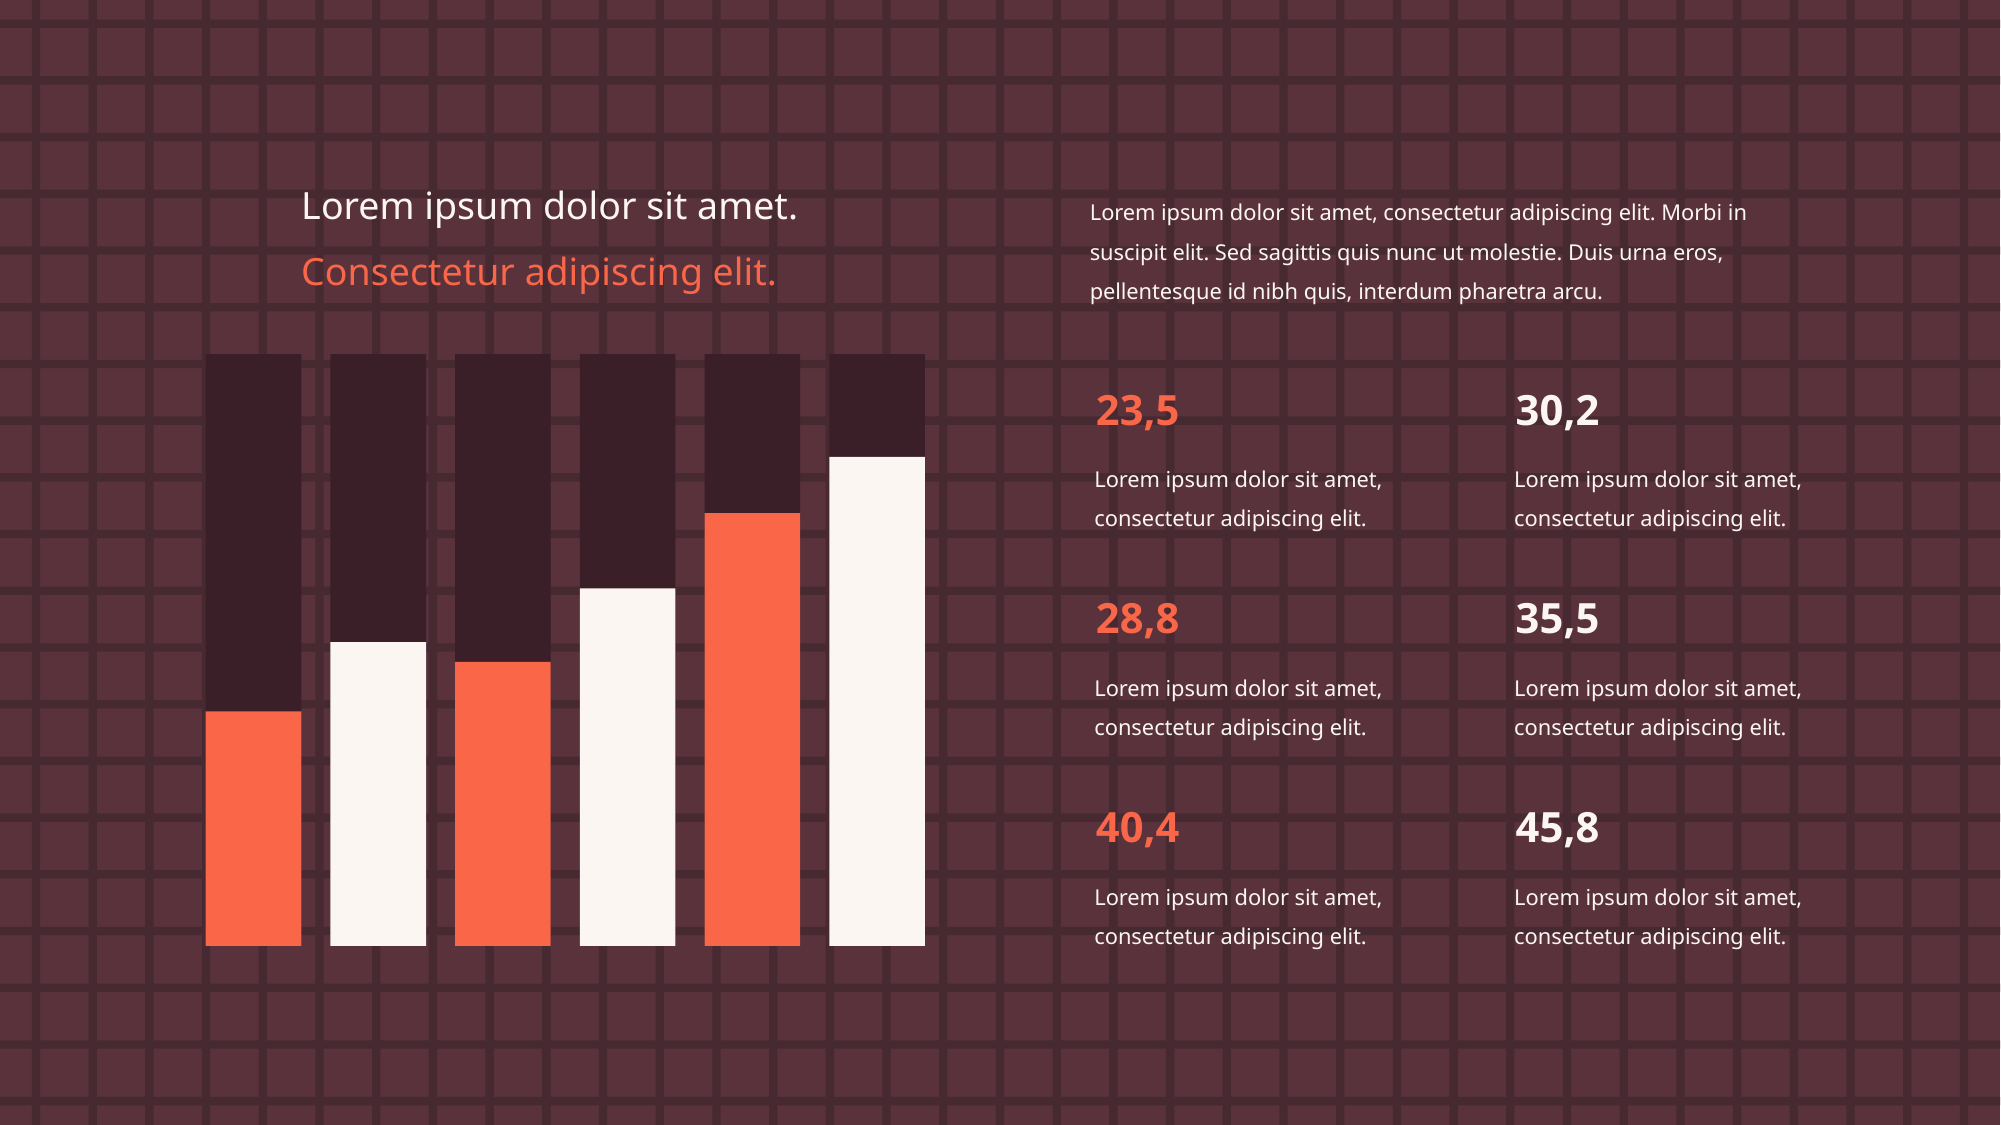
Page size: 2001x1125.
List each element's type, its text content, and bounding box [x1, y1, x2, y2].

text_box 35,5 [1500, 584, 1615, 650]
text_box 40,4 [1081, 793, 1195, 859]
text_box Lorem ipsum dolor sit amet, consectetur adipiscing elit. [1079, 862, 1407, 957]
text_box Lorem ipsum dolor sit amet, consectetur adipiscing elit. Morbi in suscipit elit. Sed sagittis quis nunc ut molestie. Duis urna eros, pellentesque id nibh quis, interdum pharetra arcu. [1074, 178, 1795, 312]
text_box 28,8 [1081, 584, 1195, 650]
text_box Consectetur adipiscing elit. [286, 240, 793, 301]
text_box Lorem ipsum dolor sit amet, consectetur adipiscing elit. [1079, 653, 1407, 748]
text_box 23,5 [1081, 375, 1195, 441]
text_box Lorem ipsum dolor sit amet. [286, 174, 814, 235]
text_box Lorem ipsum dolor sit amet, consectetur adipiscing elit. [1079, 445, 1407, 539]
text_box Lorem ipsum dolor sit amet, consectetur adipiscing elit. [1499, 445, 1827, 539]
text_box 45,8 [1500, 793, 1615, 859]
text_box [205, 354, 925, 946]
text_box 30,2 [1500, 375, 1615, 441]
text_box Lorem ipsum dolor sit amet, consectetur adipiscing elit. [1499, 862, 1827, 957]
text_box Lorem ipsum dolor sit amet, consectetur adipiscing elit. [1499, 653, 1827, 748]
